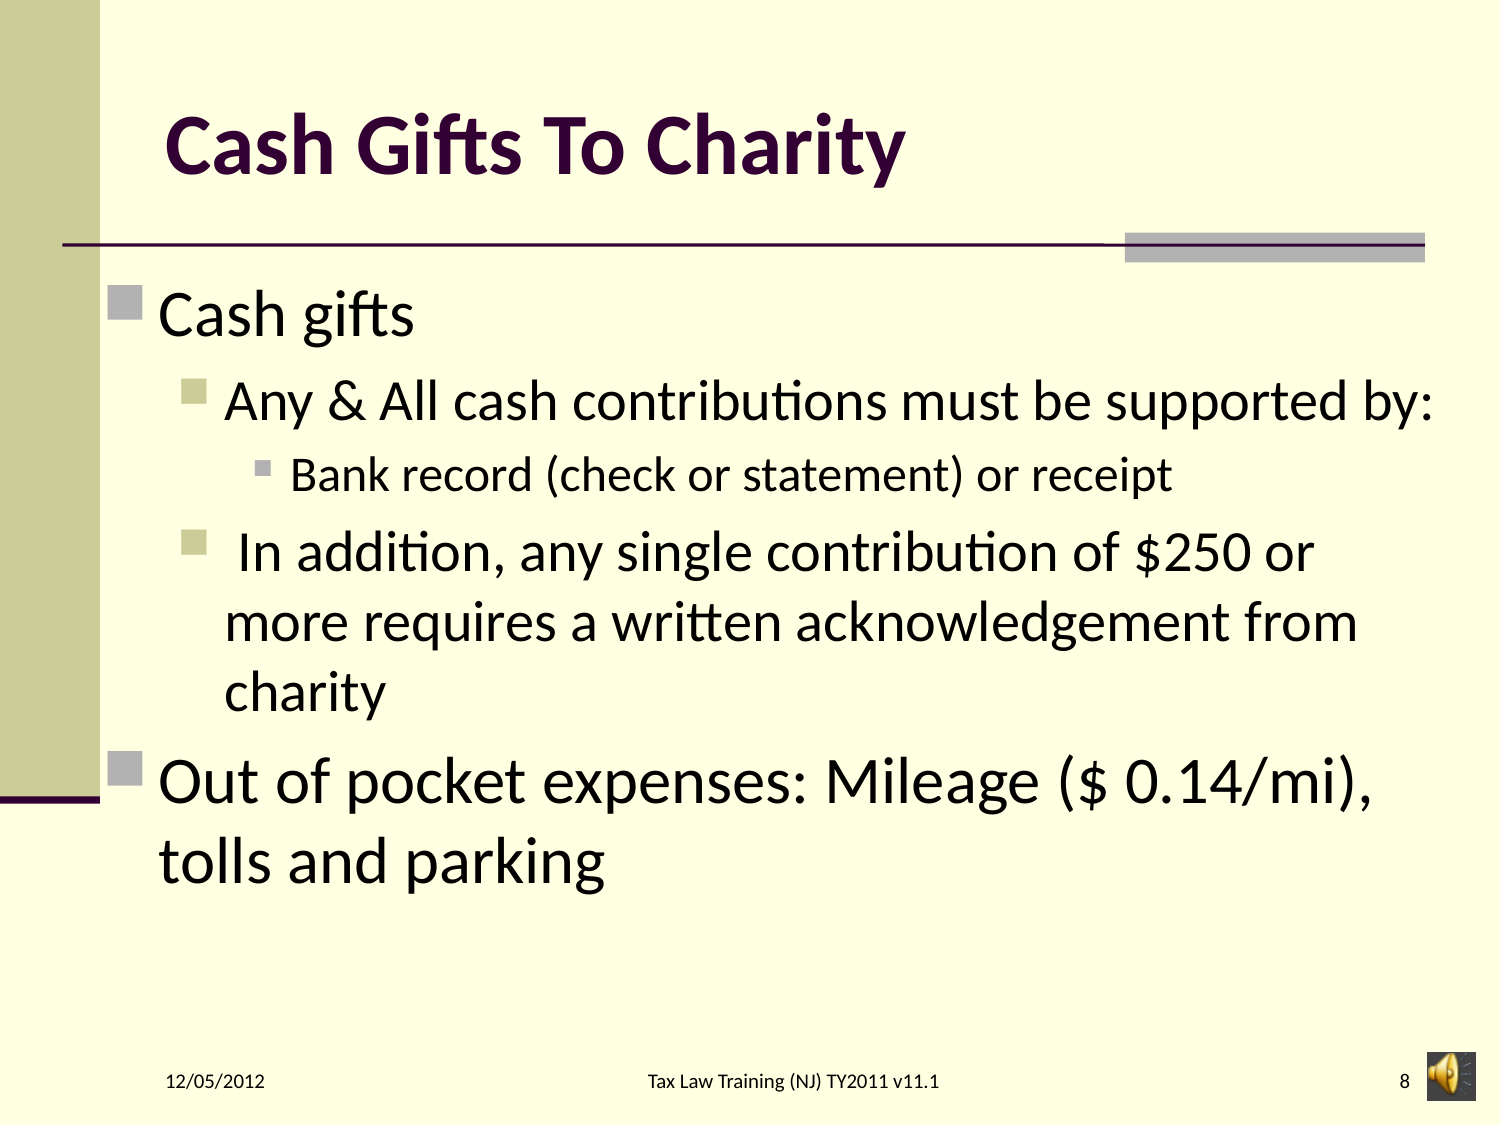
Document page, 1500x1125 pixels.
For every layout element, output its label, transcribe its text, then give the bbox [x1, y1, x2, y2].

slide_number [149, 1050, 476, 1101]
list Cash gifts Any & All cash contributions must be supported by: Bank record (check or statement) or receipt In addition, any single contribution of $250 or more requires a written acknowledgement from charity Out of pocket expenses: Mileage ($ 0.14/mi), tolls and parking [87, 262, 1450, 1038]
picture [1426, 1051, 1477, 1102]
footer Tax Law Training (NJ) TY2011 v11.1 [549, 1049, 1038, 1101]
title Cash Gifts To Charity [150, 45, 1425, 234]
slide_number 8 [1112, 1049, 1426, 1101]
